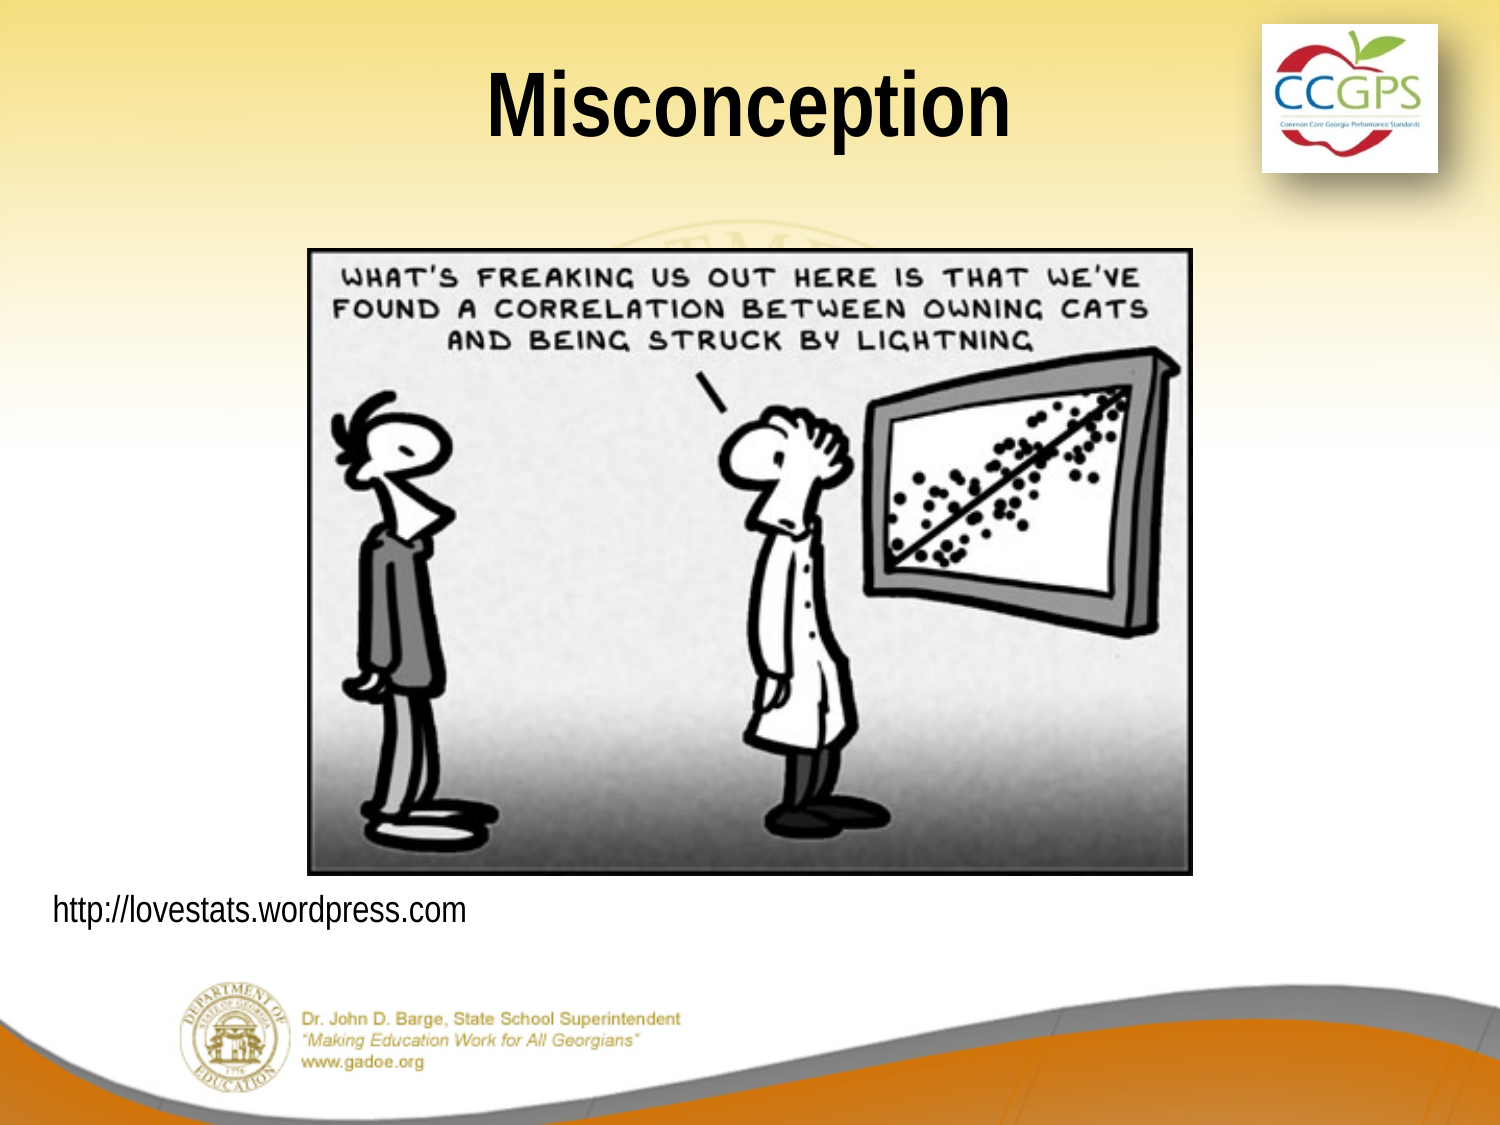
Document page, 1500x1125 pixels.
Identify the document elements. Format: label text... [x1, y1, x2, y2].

picture [0, 0, 1500, 1125]
title Misconception [112, 37, 1251, 163]
subtitle http://lovestats.wordpress.com [37, 187, 1463, 1001]
